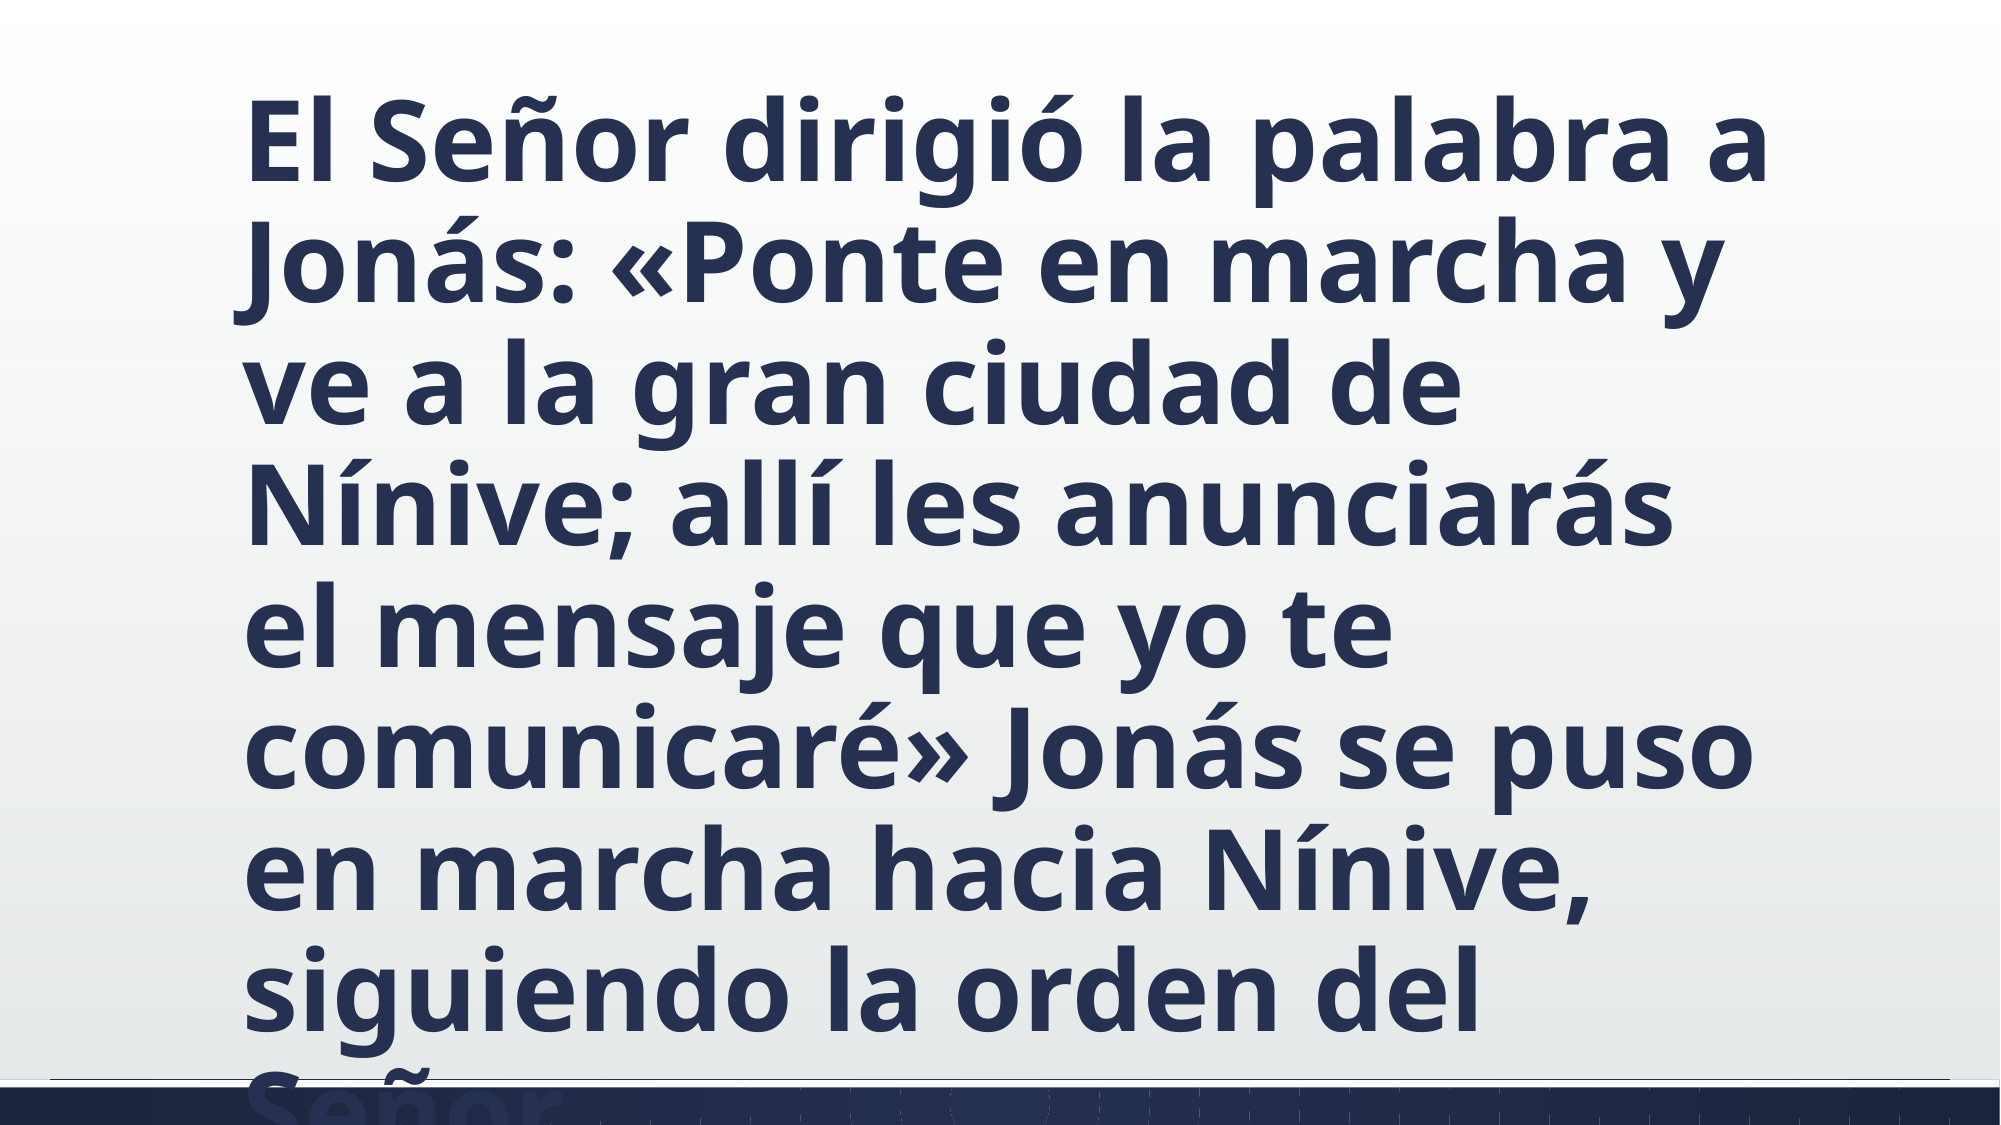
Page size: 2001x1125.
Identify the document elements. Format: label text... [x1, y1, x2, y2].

list El Señor dirigió la palabra a Jonás: «Ponte en marcha y ve a la gran ciudad de Nínive; allí les anunciarás el mensaje que yo te comunicaré» Jonás se puso en marcha hacia Nínive, siguiendo la orden del Señor. [219, 76, 1816, 990]
